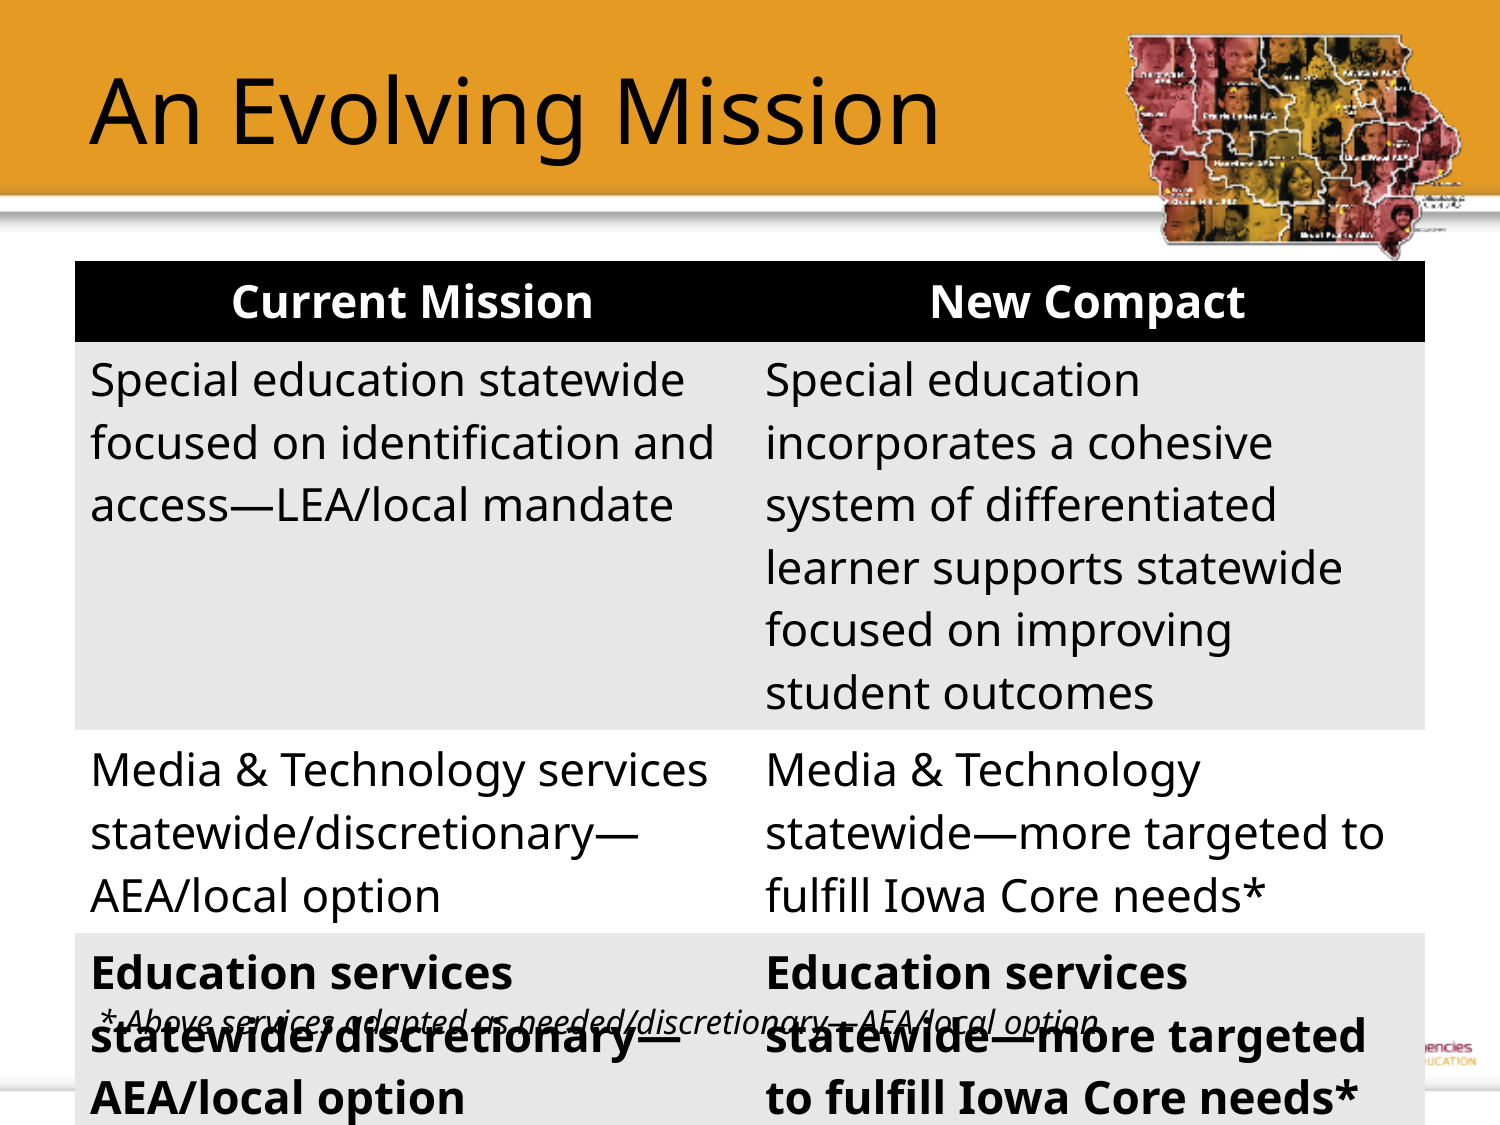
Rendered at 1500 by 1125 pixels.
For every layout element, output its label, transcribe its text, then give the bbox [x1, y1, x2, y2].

table_cell Education services statewide/discretionary—AEA/local option [75, 933, 750, 1125]
title An Evolving Mission [75, 45, 1425, 233]
text_box * Above services adapted as needed/discretionary—AEA/local option [83, 994, 1116, 1049]
table_cell Media & Technology statewide—more targeted to fulfill Iowa Core needs* [750, 730, 1425, 933]
picture [0, 0, 1500, 1125]
table_header New Compact [750, 264, 1425, 338]
table_cell Special education incorporates a cohesive system of differentiated learner supports statewide focused on improving student outcomes [750, 342, 1425, 730]
table_cell Special education statewide focused on identification and access—LEA/local mandate [75, 342, 750, 730]
table_cell Media & Technology services statewide/discretionary—AEA/local option [75, 730, 750, 933]
table_cell Education services statewide—more targeted to fulfill Iowa Core needs* [750, 933, 1425, 1125]
table_header Current Mission [75, 264, 750, 338]
